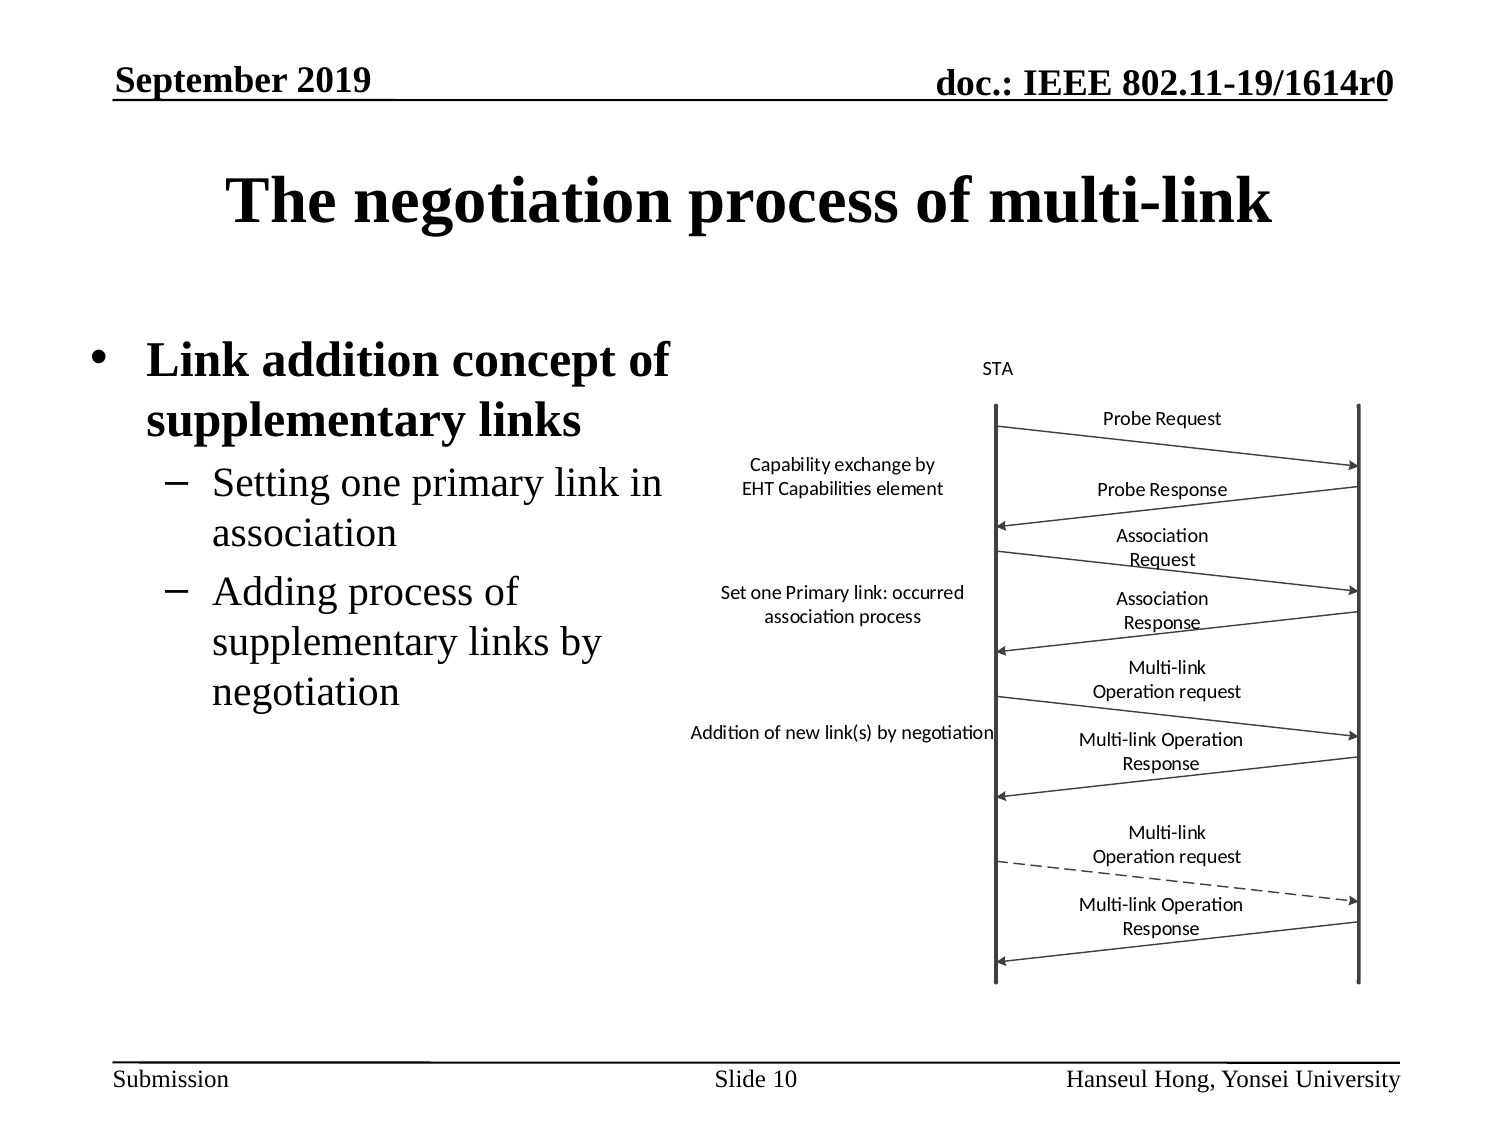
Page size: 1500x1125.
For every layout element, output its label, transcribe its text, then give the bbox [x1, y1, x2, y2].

title The negotiation process of multi-link [74, 101, 1426, 290]
picture [678, 349, 1362, 985]
list Link addition concept of supplementary links Setting one primary link in association Adding process of supplementary links by negotiation [74, 318, 727, 1062]
